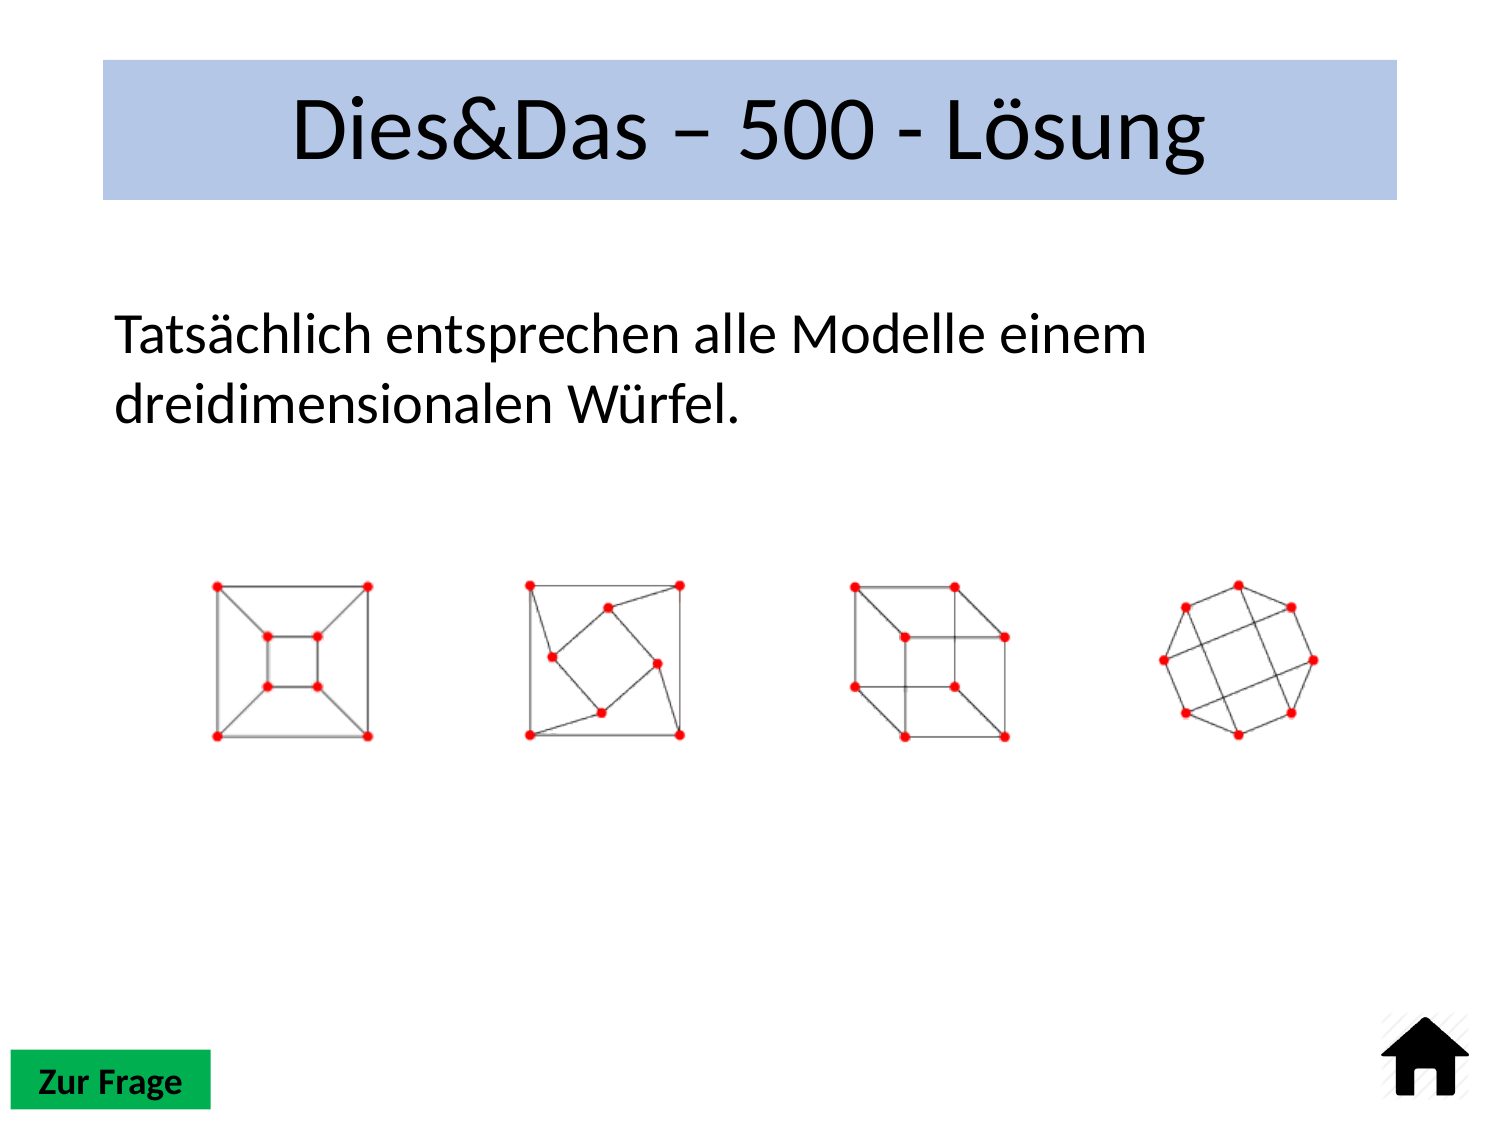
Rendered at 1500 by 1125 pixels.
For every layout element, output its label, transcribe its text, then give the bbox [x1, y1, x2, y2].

picture [1381, 1012, 1469, 1100]
title Dies&Das – 500 - Lösung [103, 59, 1397, 200]
text_box Zur Frage [10, 1049, 211, 1110]
text_box Tatsächlich entsprechen alle Modelle einem dreidimensionalen Würfel. [99, 287, 1450, 1025]
picture [837, 567, 1038, 763]
picture [1137, 566, 1338, 749]
text_box [74, 262, 1425, 988]
picture [199, 567, 400, 763]
picture [512, 567, 713, 754]
